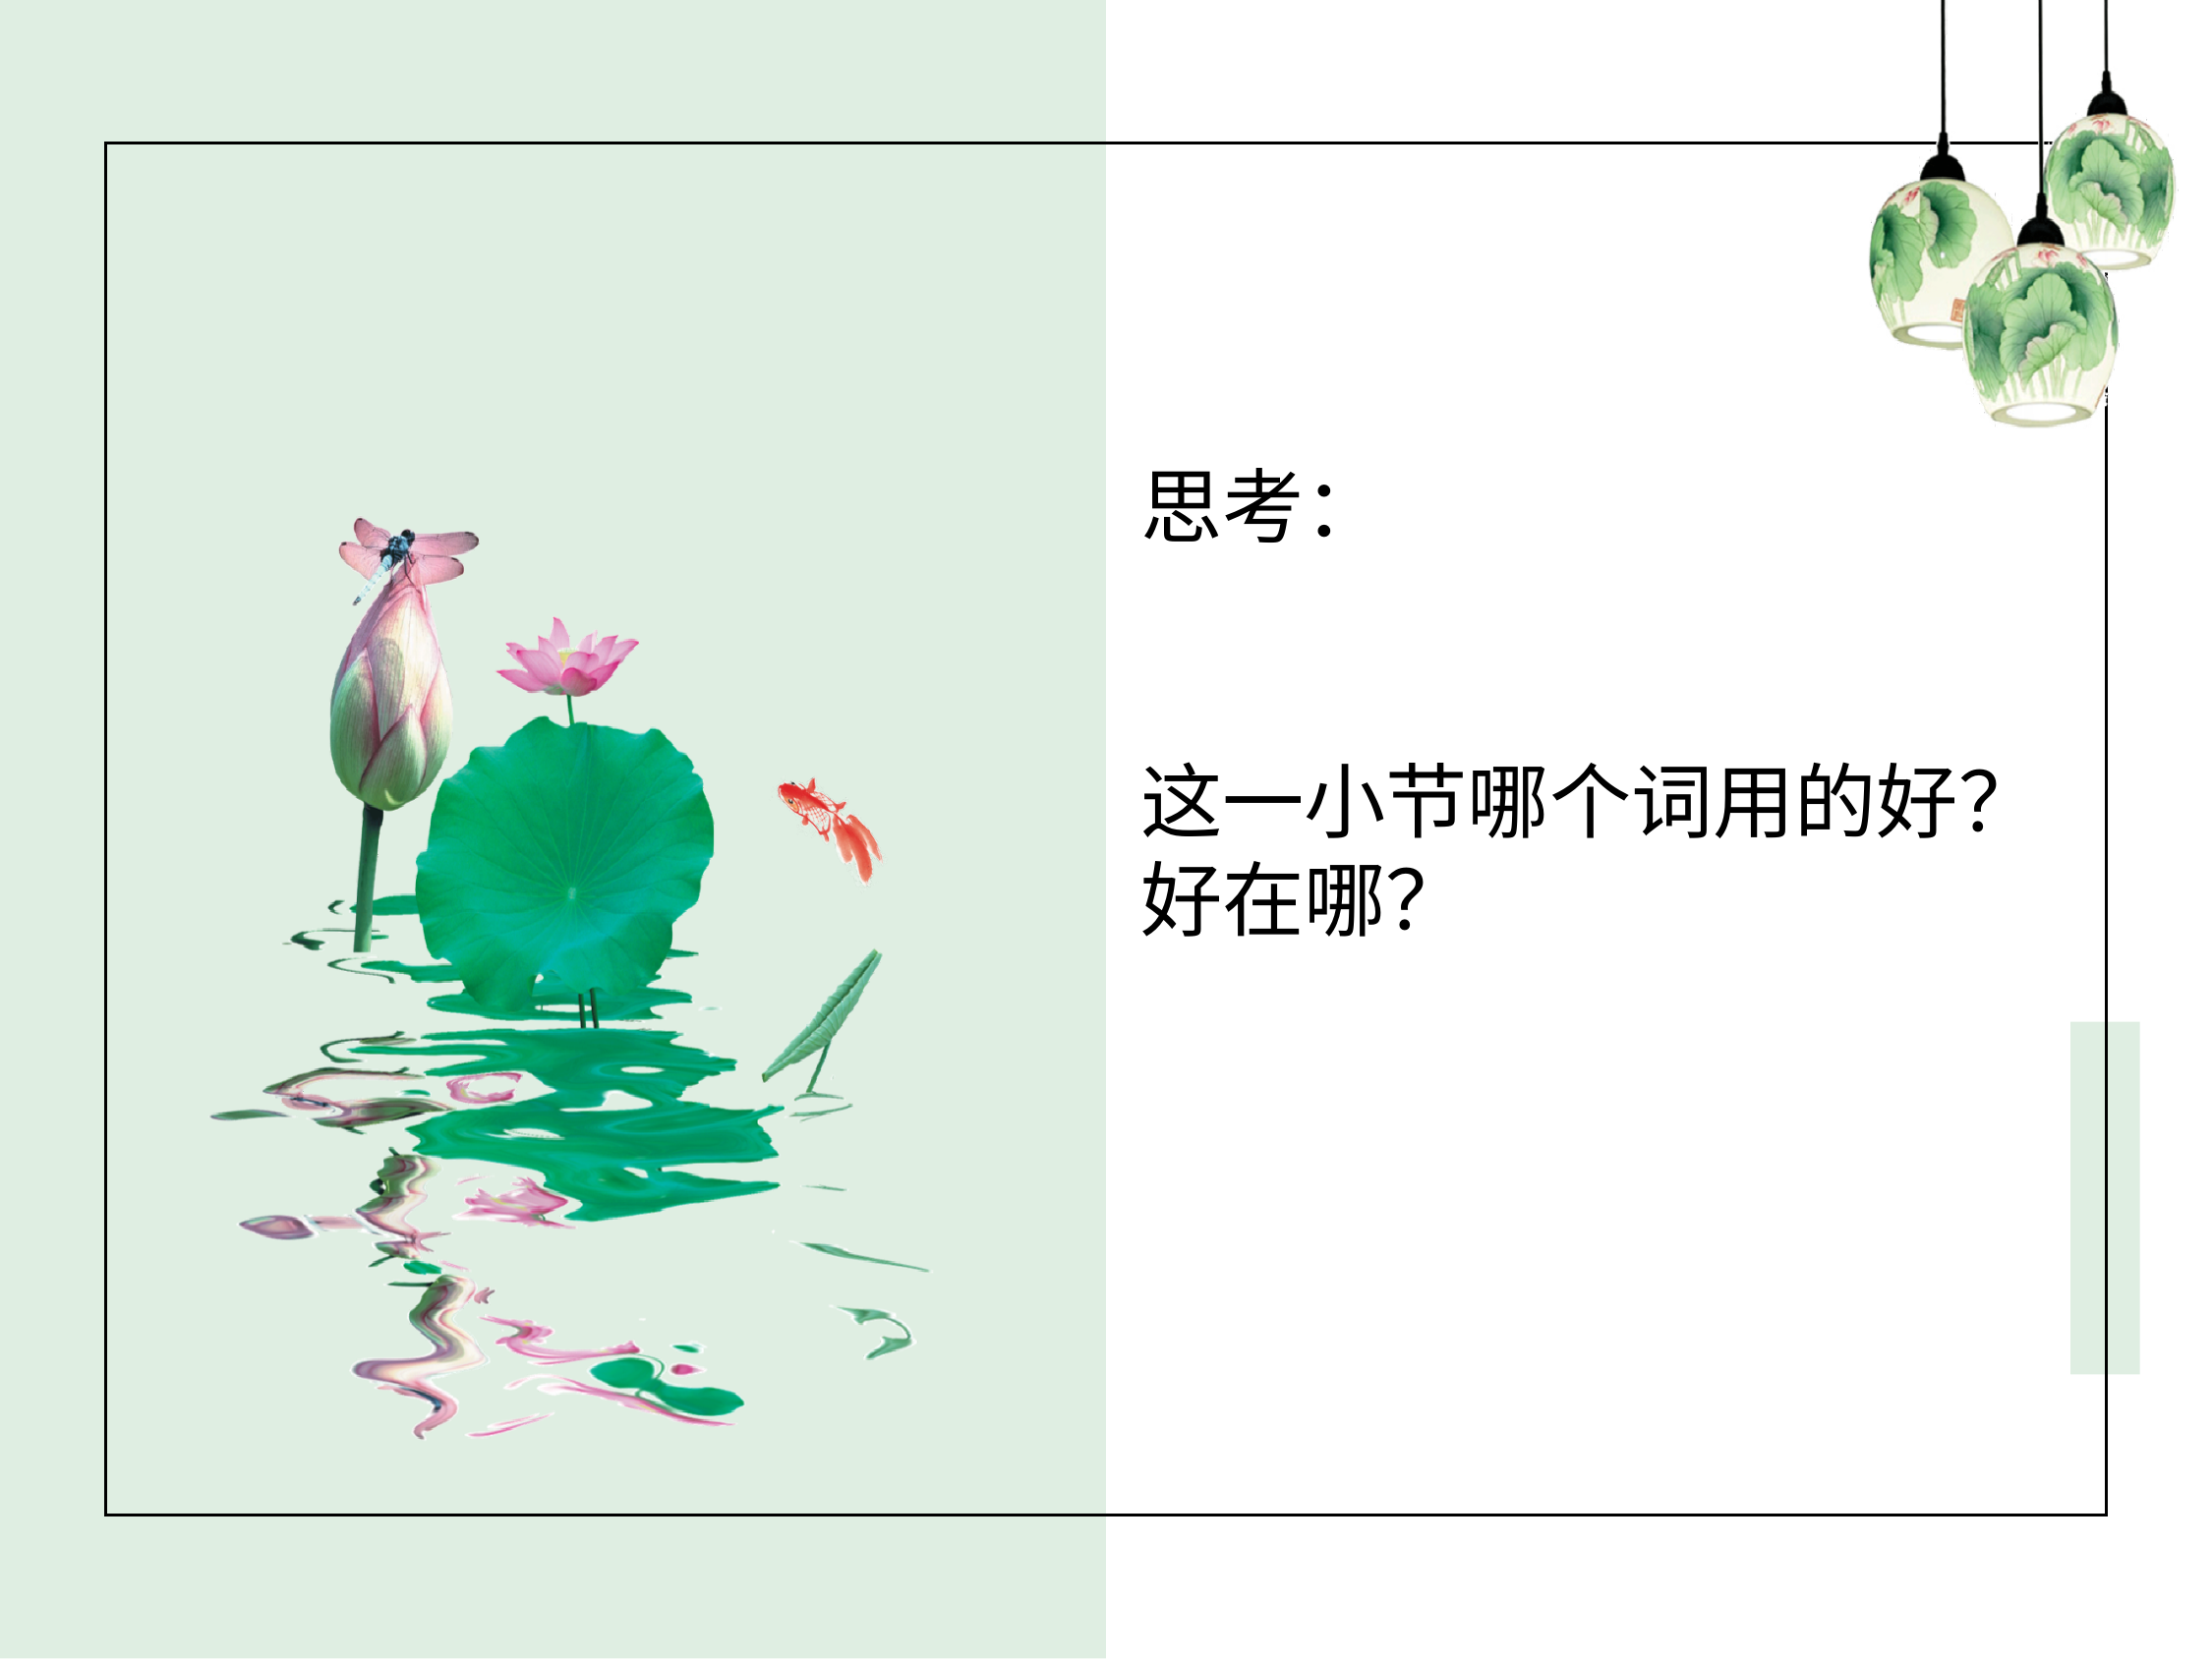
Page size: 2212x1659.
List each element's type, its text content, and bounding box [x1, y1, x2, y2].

picture [105, 456, 987, 1587]
picture [1866, 0, 2179, 434]
text_box 思考： 这一小节哪个词用的好？好在哪？ [1126, 447, 2075, 954]
